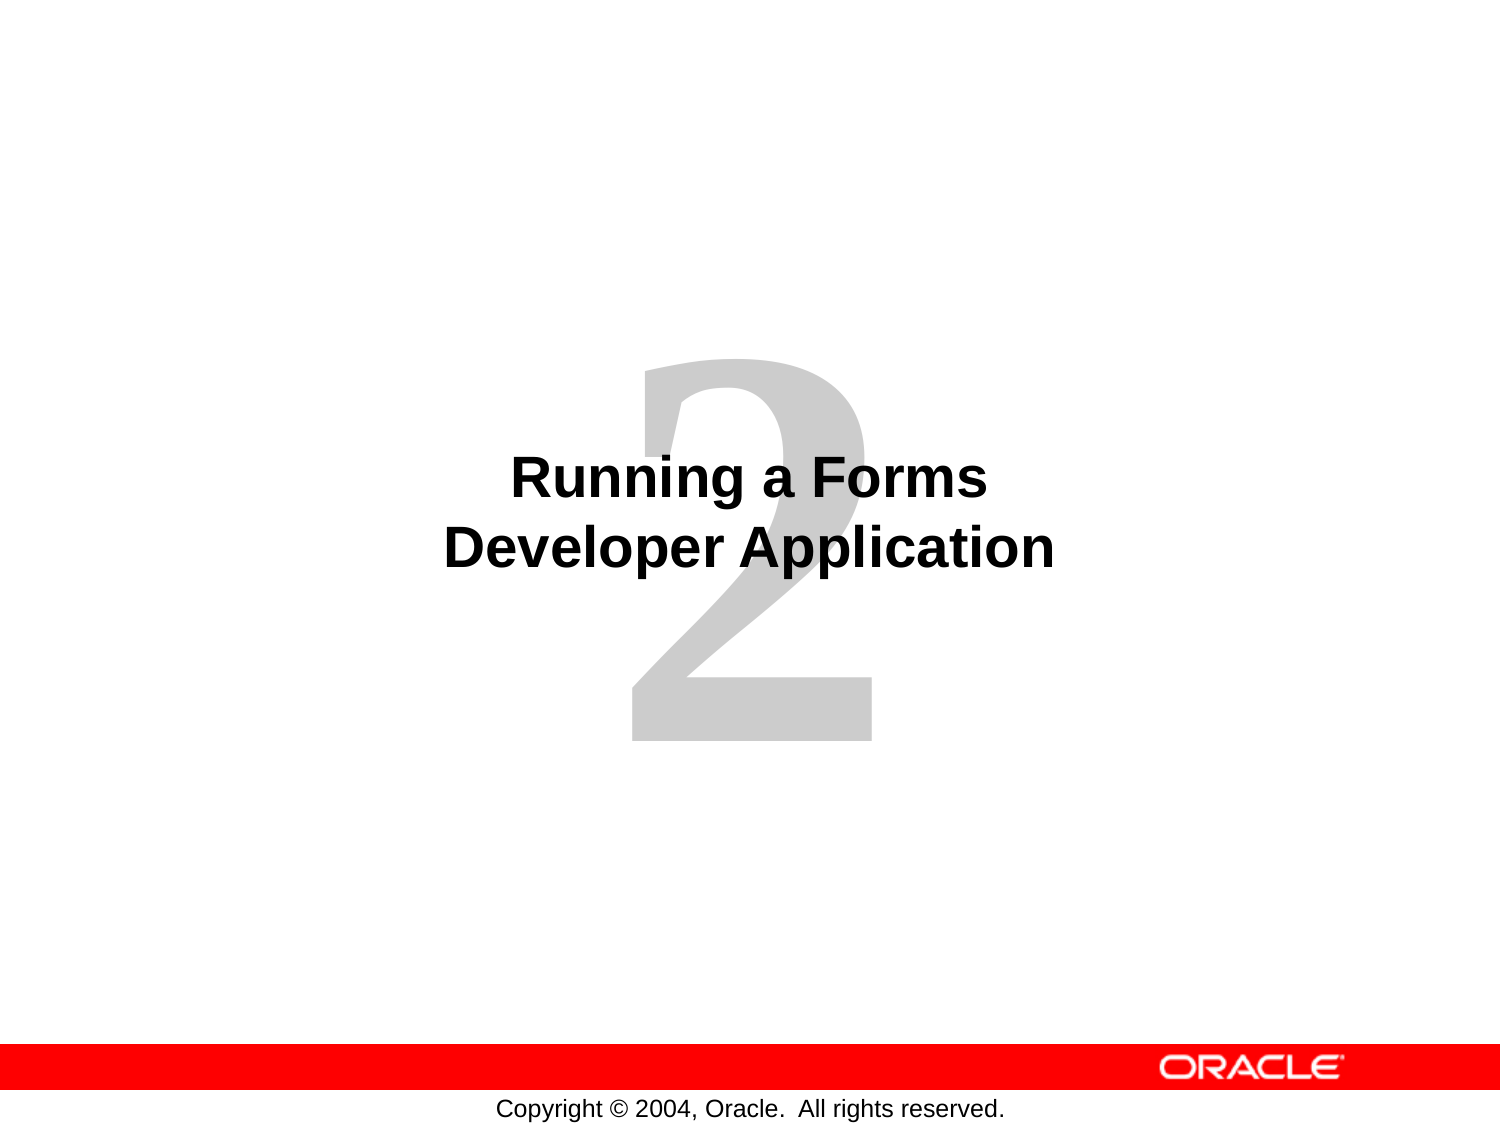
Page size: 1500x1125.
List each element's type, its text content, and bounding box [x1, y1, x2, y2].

title Running a Forms Developer Application [149, 437, 1351, 632]
